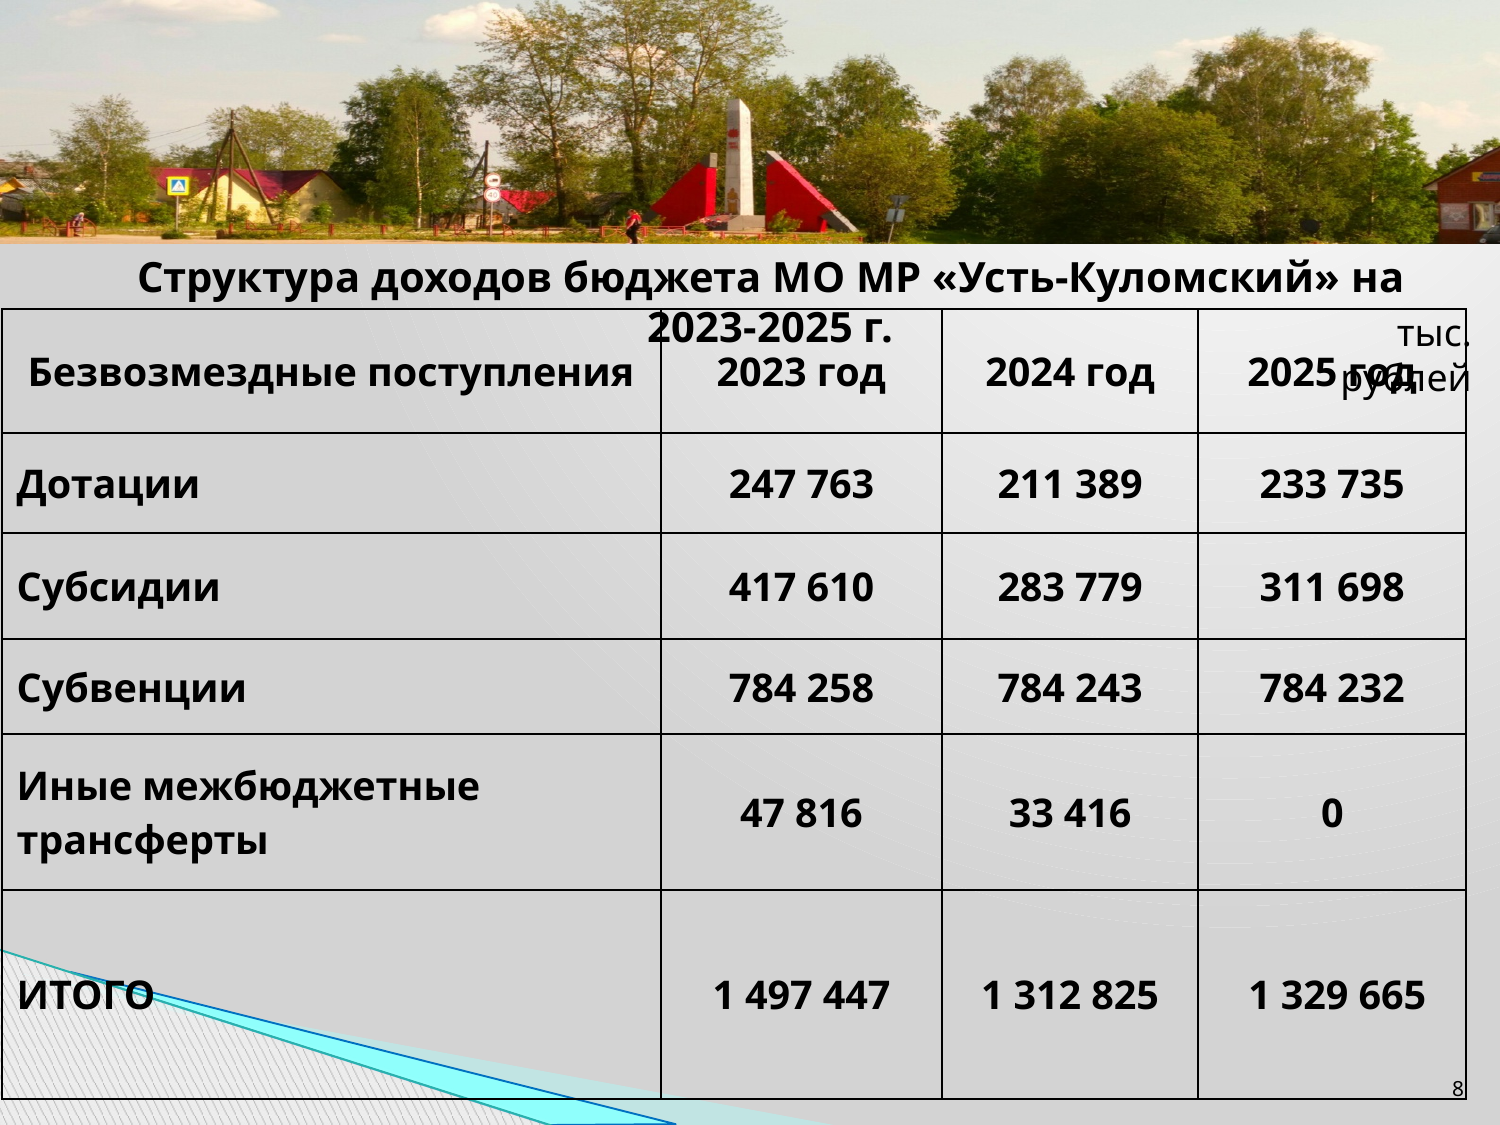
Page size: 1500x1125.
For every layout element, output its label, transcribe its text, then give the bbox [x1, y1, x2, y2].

slide_number 8 [1418, 1051, 1479, 1112]
table_header 2024 год [943, 310, 1197, 432]
table_cell Дотации [3, 434, 660, 532]
table_cell 33 416 [943, 735, 1197, 889]
table_cell 1 329 665 [1199, 891, 1465, 1098]
table_cell 1 312 825 [943, 891, 1197, 1098]
table_cell 1 497 447 [662, 891, 941, 1098]
table_cell 233 735 [1199, 434, 1465, 532]
table_cell 417 610 [662, 534, 941, 638]
text_box тыс. рублей [1247, 256, 1487, 406]
table_cell 247 763 [662, 434, 941, 532]
table_cell 211 389 [943, 434, 1197, 532]
table_cell 784 258 [662, 640, 941, 733]
table_header 2025 год [1199, 310, 1465, 432]
table_cell 283 779 [943, 534, 1197, 638]
table_cell 311 698 [1199, 534, 1465, 638]
table_cell Субсидии [3, 534, 660, 638]
table_cell 784 243 [943, 640, 1197, 733]
picture [0, 0, 1500, 244]
table_header 2023 год [662, 310, 941, 432]
table_cell Иные межбюджетные трансферты [3, 735, 660, 889]
table_cell ИТОГО [3, 891, 660, 1098]
table_cell 784 232 [1199, 640, 1465, 733]
table_cell 0 [1199, 735, 1465, 889]
table_cell Субвенции [3, 640, 660, 733]
text_box Структура доходов бюджета МО МР «Усть-Куломский» на 2023-2025 г. [76, 252, 1465, 308]
table_cell 47 816 [662, 735, 941, 889]
table_header Безвозмездные поступления [3, 310, 660, 432]
